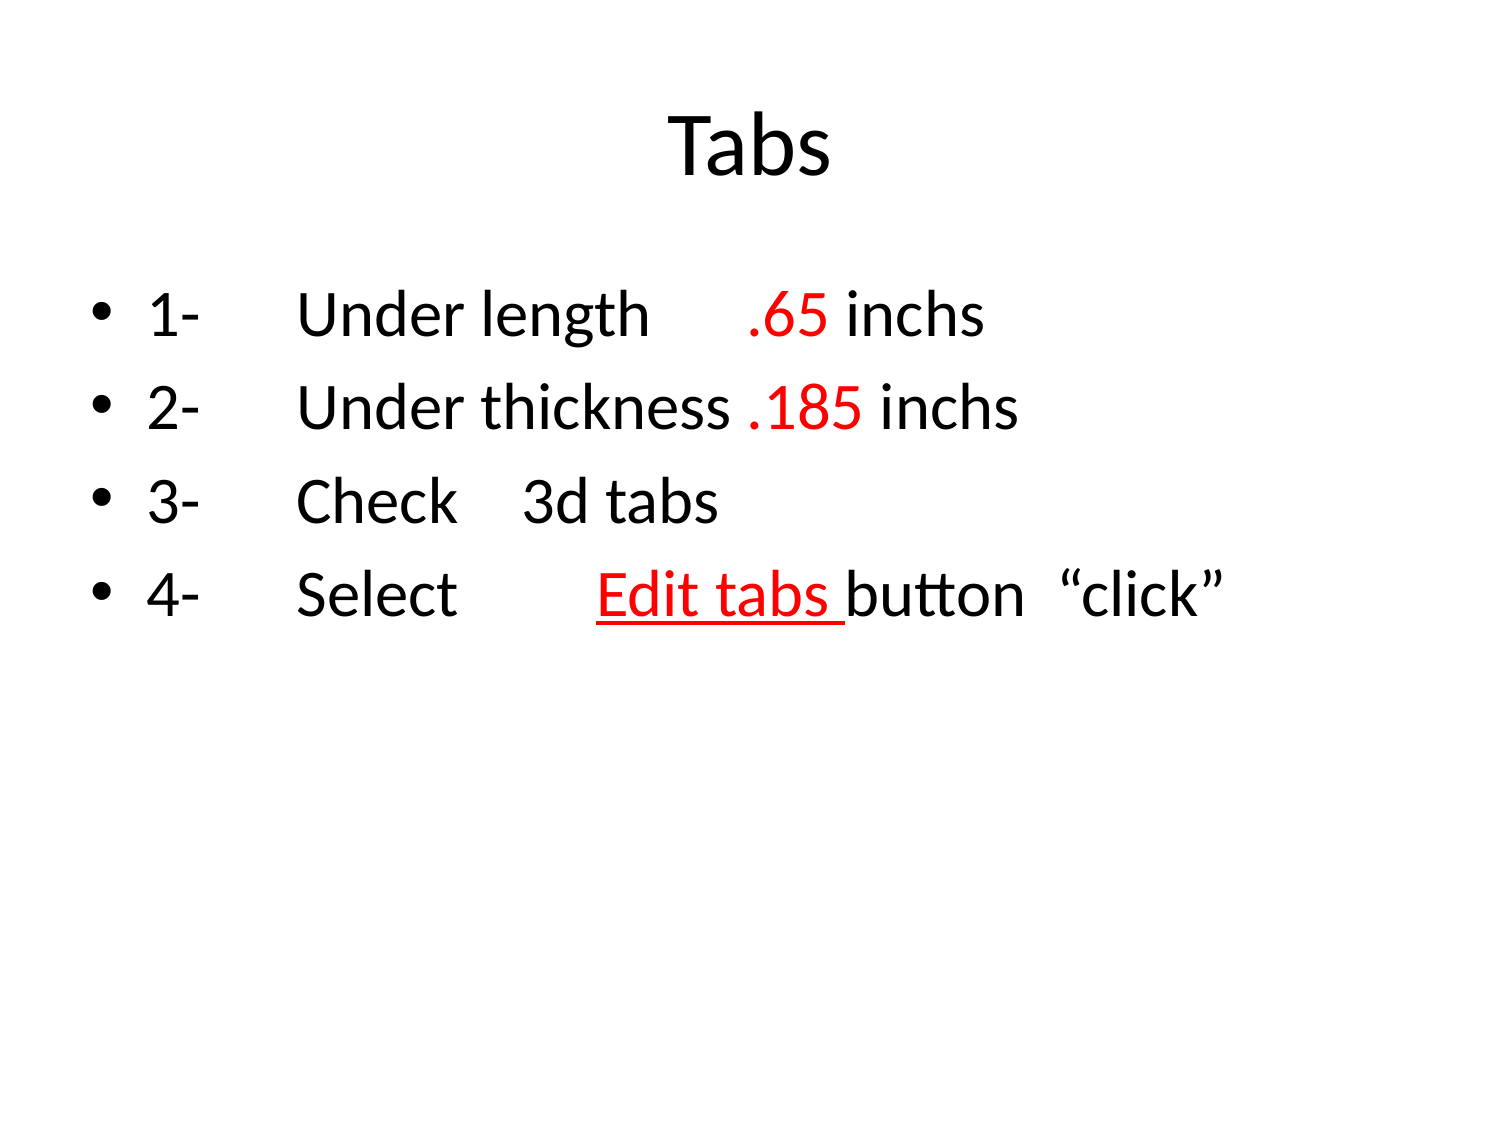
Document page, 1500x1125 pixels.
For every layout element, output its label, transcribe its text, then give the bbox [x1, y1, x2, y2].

list 1- Under length .65 inchs 2- Under thickness .185 inchs 3- Check √ 3d tabs 4- Select Edit tabs button “click” [75, 262, 1425, 1005]
title Tabs [75, 45, 1425, 233]
